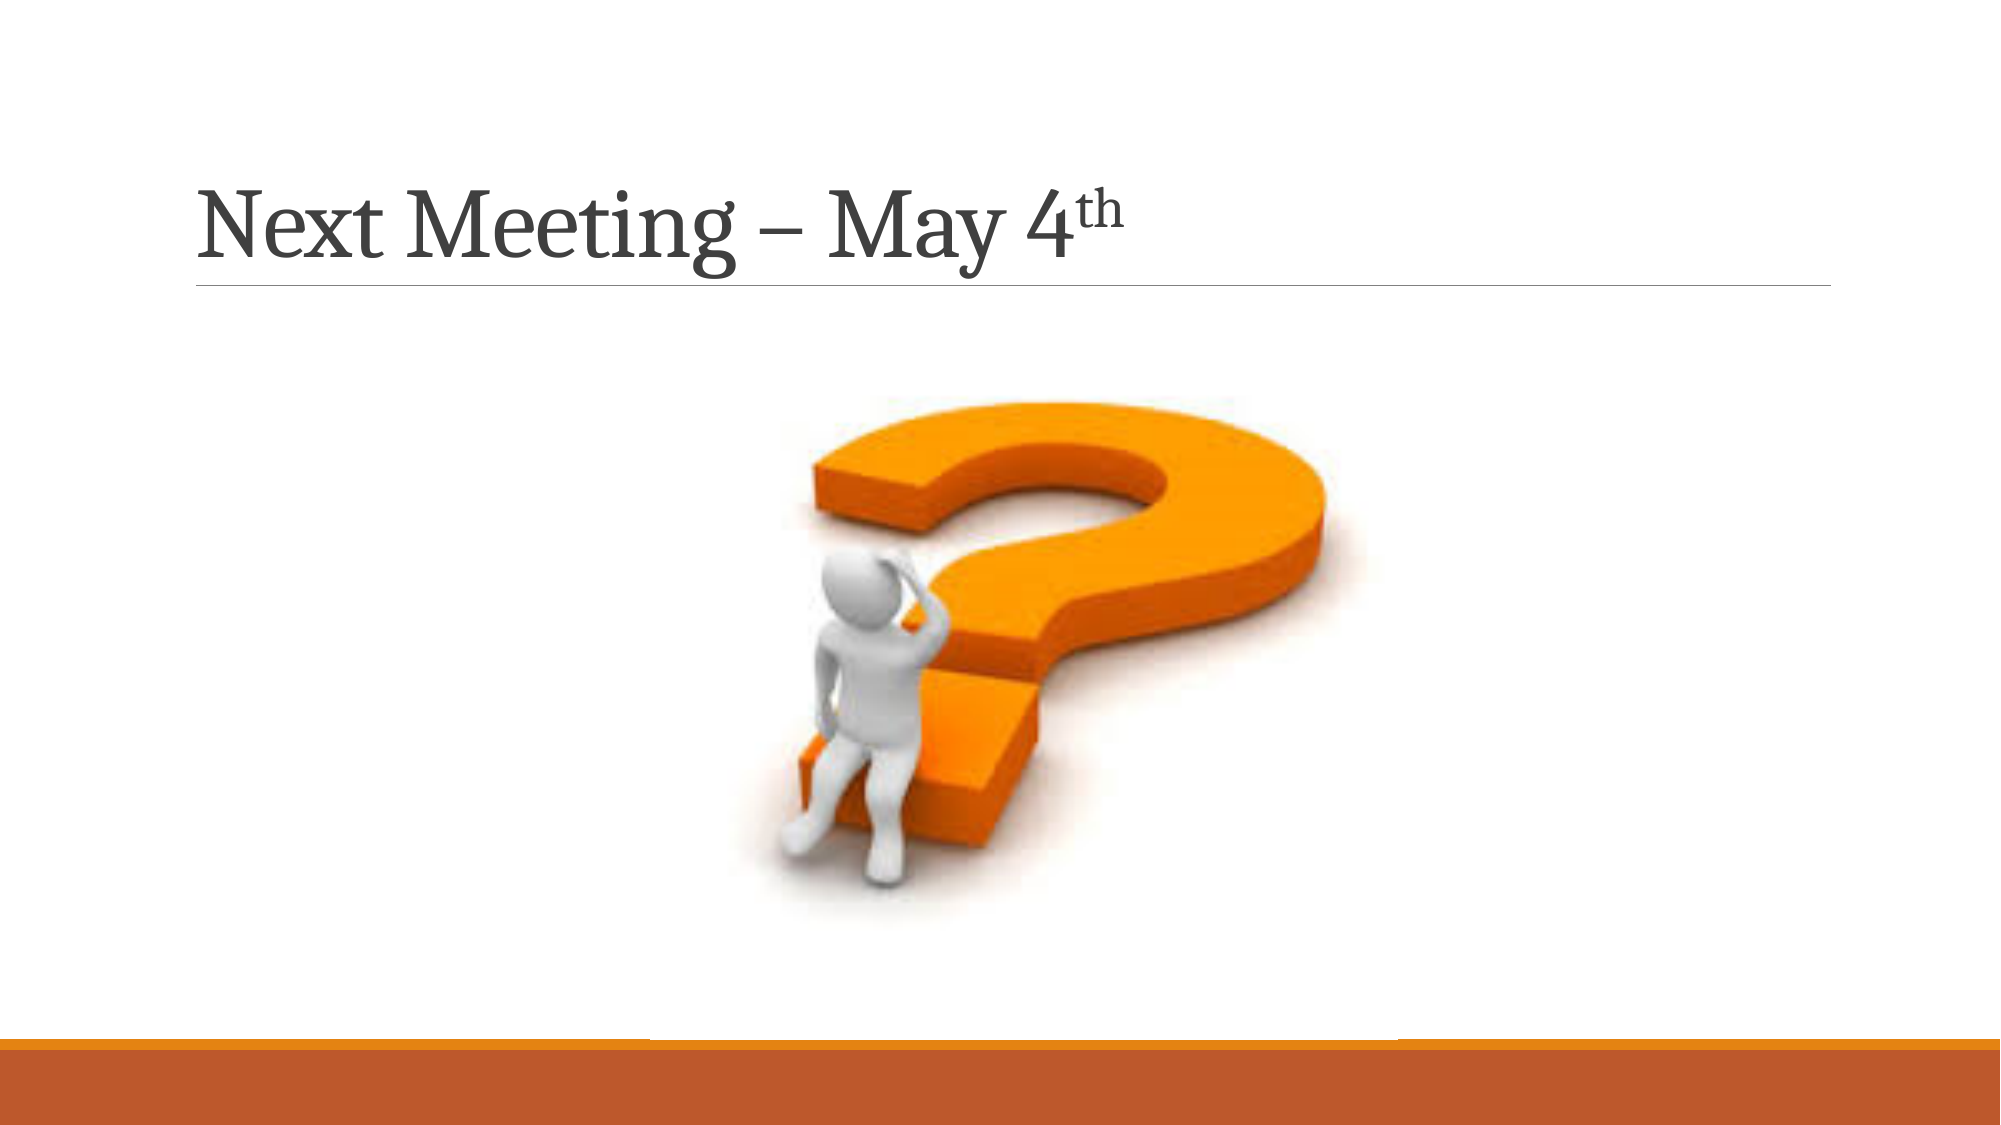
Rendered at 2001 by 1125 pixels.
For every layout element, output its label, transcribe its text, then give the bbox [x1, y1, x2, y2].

title Next Meeting – May 4th [180, 47, 1830, 285]
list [649, 291, 1399, 1040]
